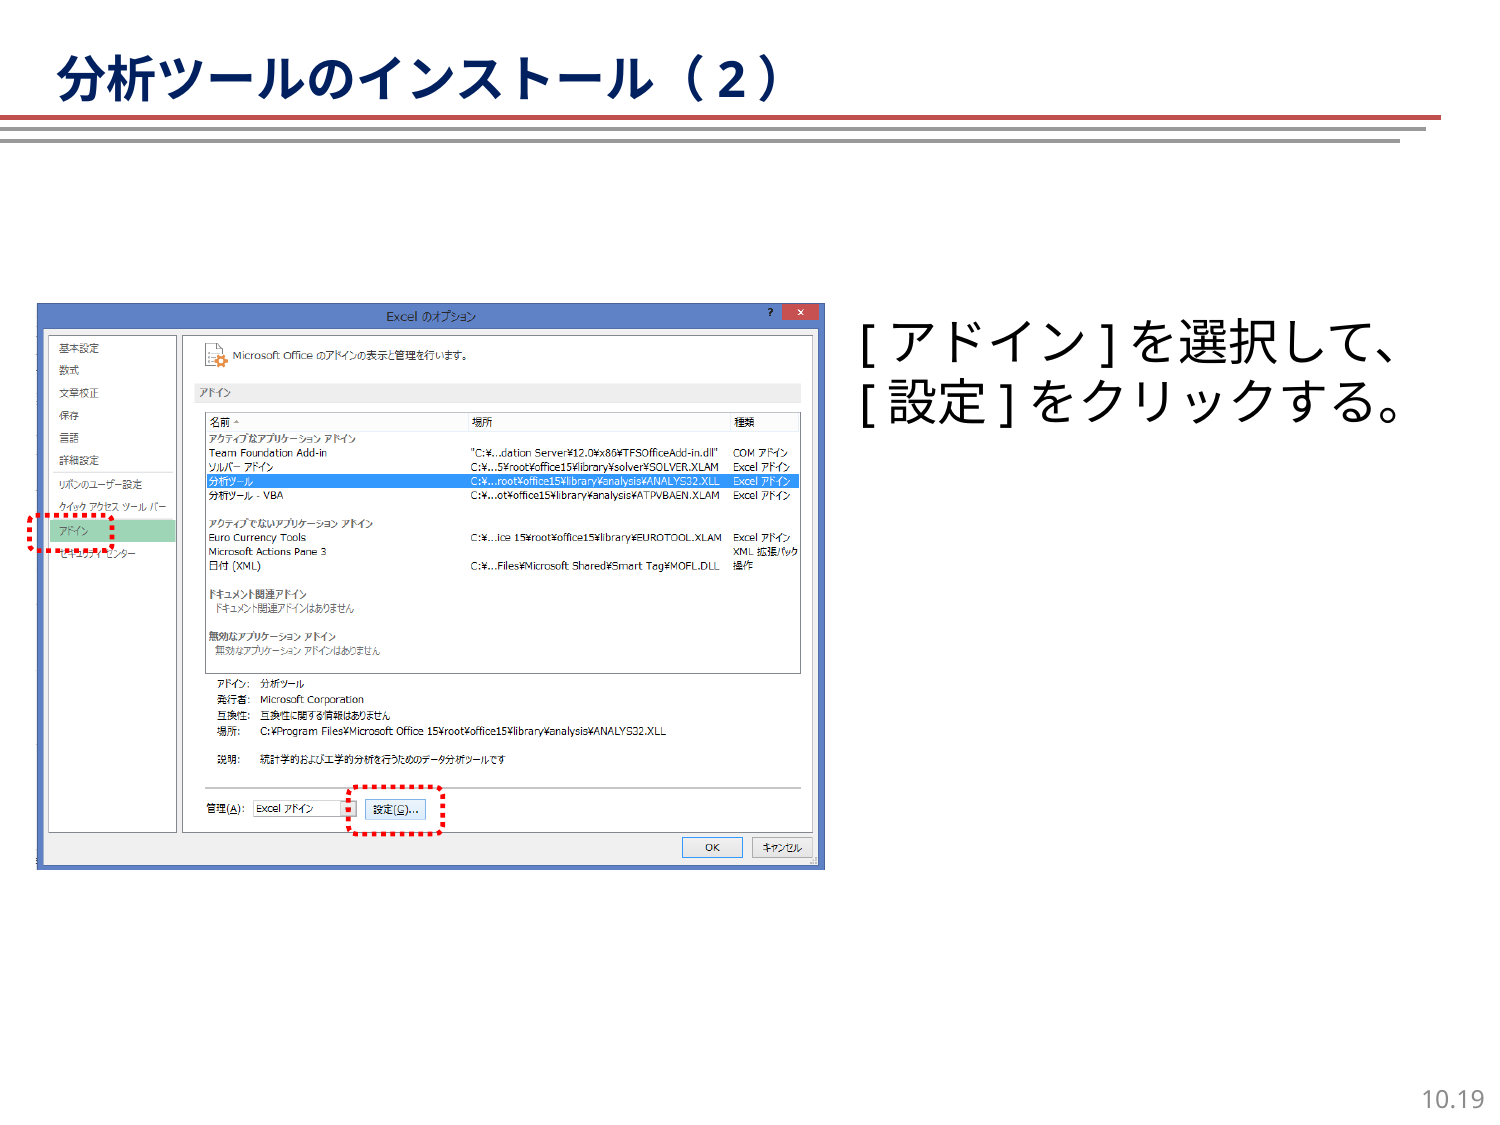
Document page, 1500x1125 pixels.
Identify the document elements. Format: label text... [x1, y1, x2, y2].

text_box 分析ツールのインストール（2） [41, 40, 1483, 169]
text_box [アドイン]を選択して、[設定]をクリックする。 [844, 303, 1483, 1118]
text_box [0, 5, 1500, 207]
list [35, 303, 826, 870]
slide_number 18 [1381, 1065, 1500, 1125]
